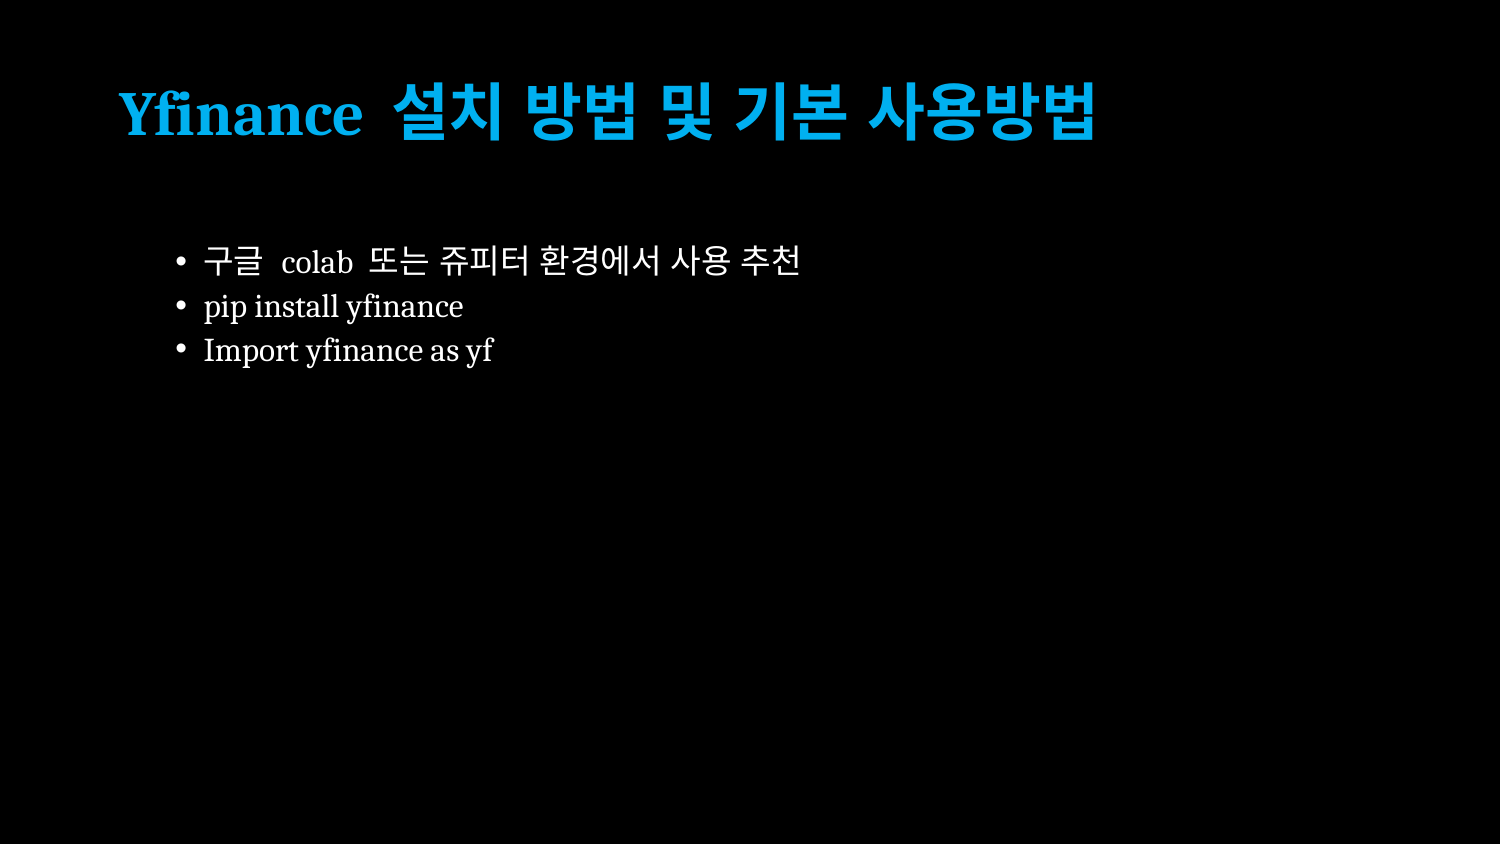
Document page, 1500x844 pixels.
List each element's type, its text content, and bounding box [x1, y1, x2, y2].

list 구글 colab 또는 쥬피터 환경에서 사용 추천 pip install yfinance Import yfinance as yf [104, 190, 1302, 772]
title Yfinance 설치 방법 및 기본 사용방법 [104, 49, 1270, 181]
text_box [285, 292, 316, 354]
